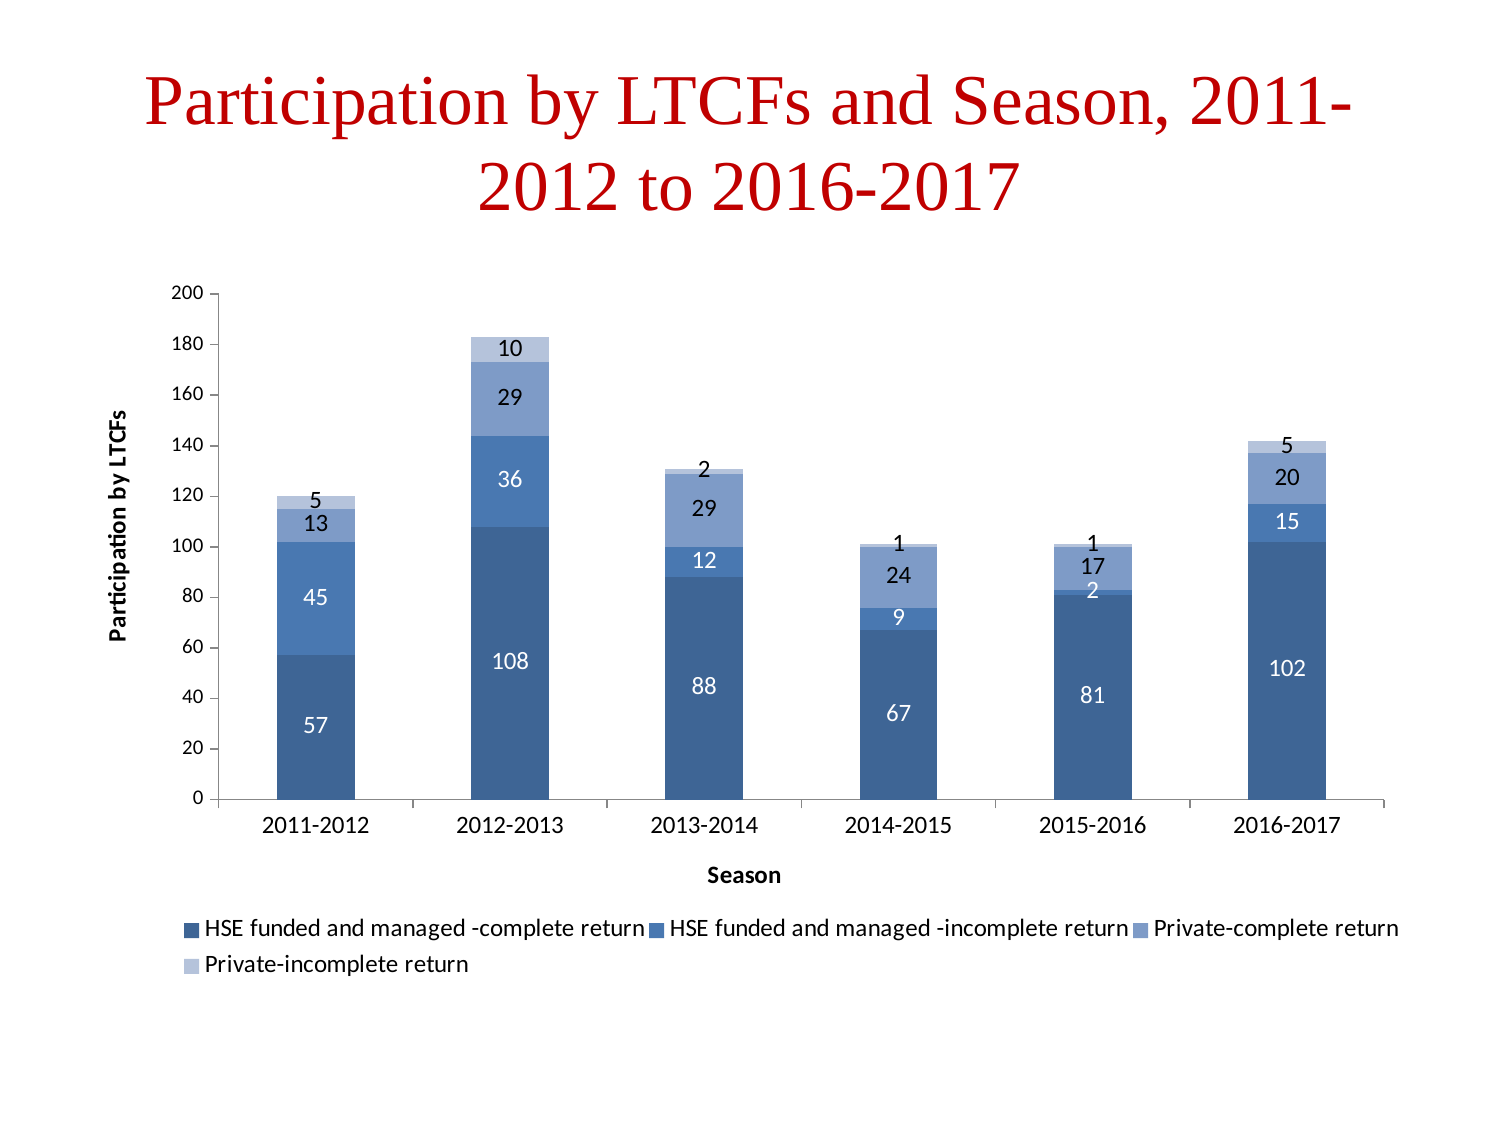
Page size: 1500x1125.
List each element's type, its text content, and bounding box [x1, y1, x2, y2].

chart [74, 262, 1426, 1006]
title Participation by LTCFs and Season, 2011-2012 to 2016-2017 [75, 45, 1425, 233]
